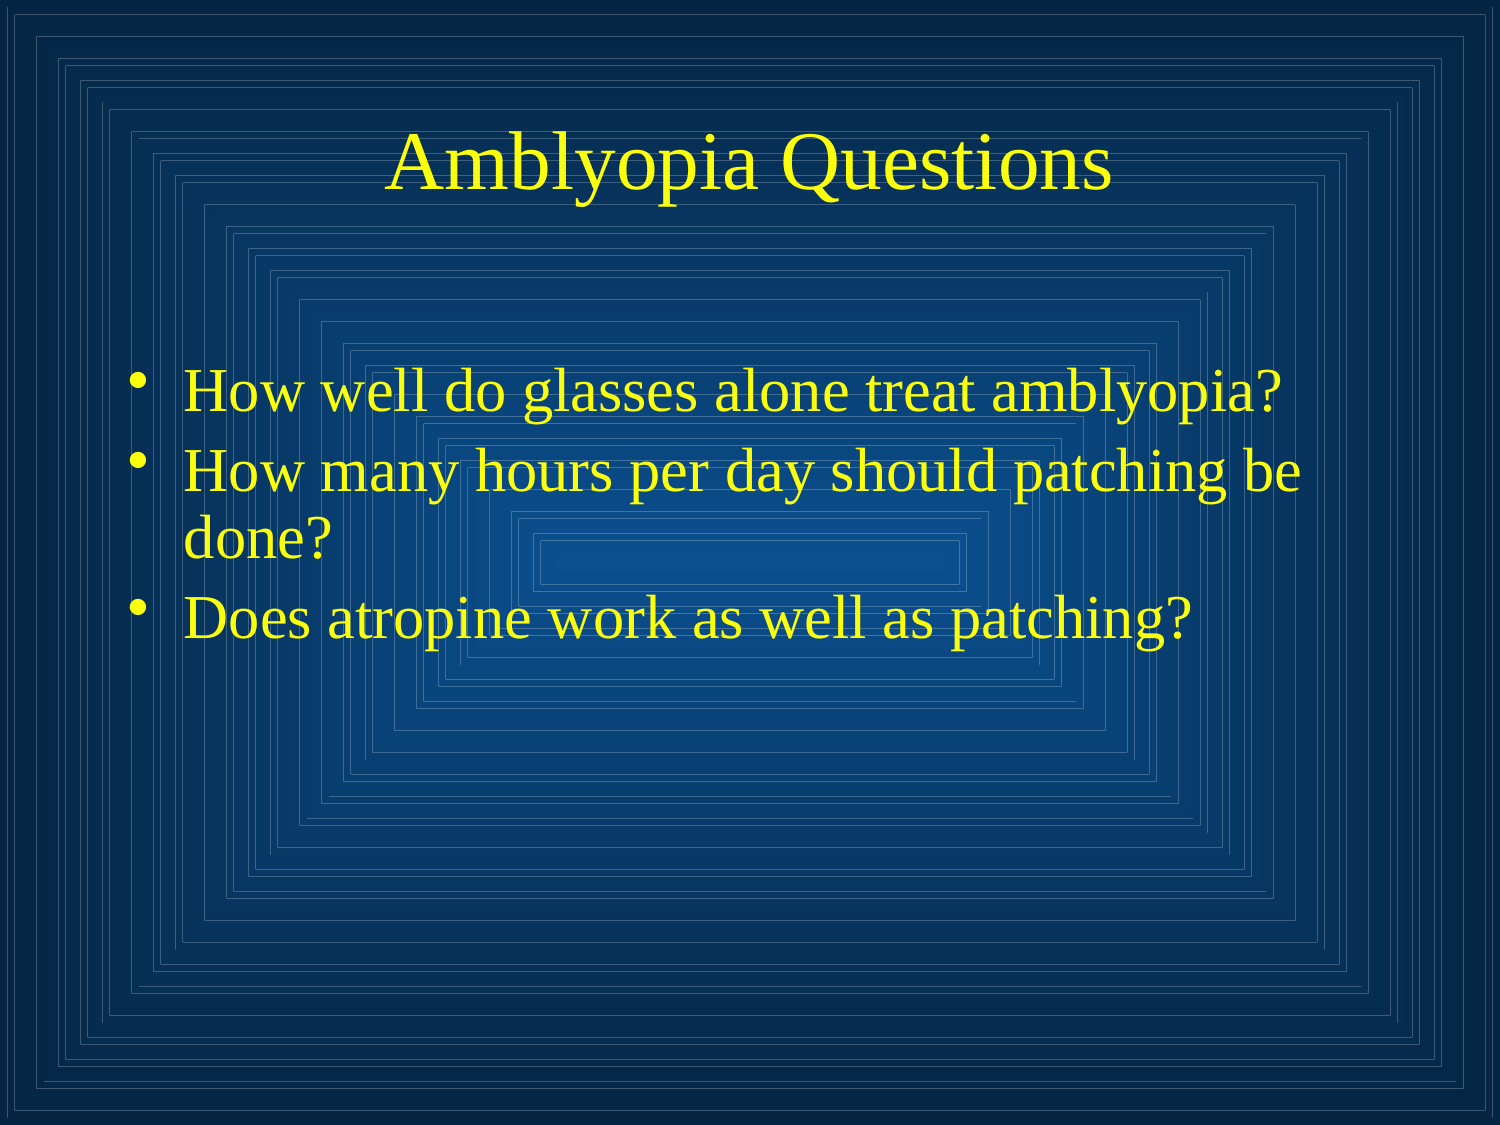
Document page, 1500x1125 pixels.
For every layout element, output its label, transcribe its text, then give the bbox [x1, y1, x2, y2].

list How well do glasses alone treat amblyopia? How many hours per day should patching be done? Does atropine work as well as patching? [112, 350, 1388, 1088]
title Amblyopia Questions [112, 62, 1388, 250]
